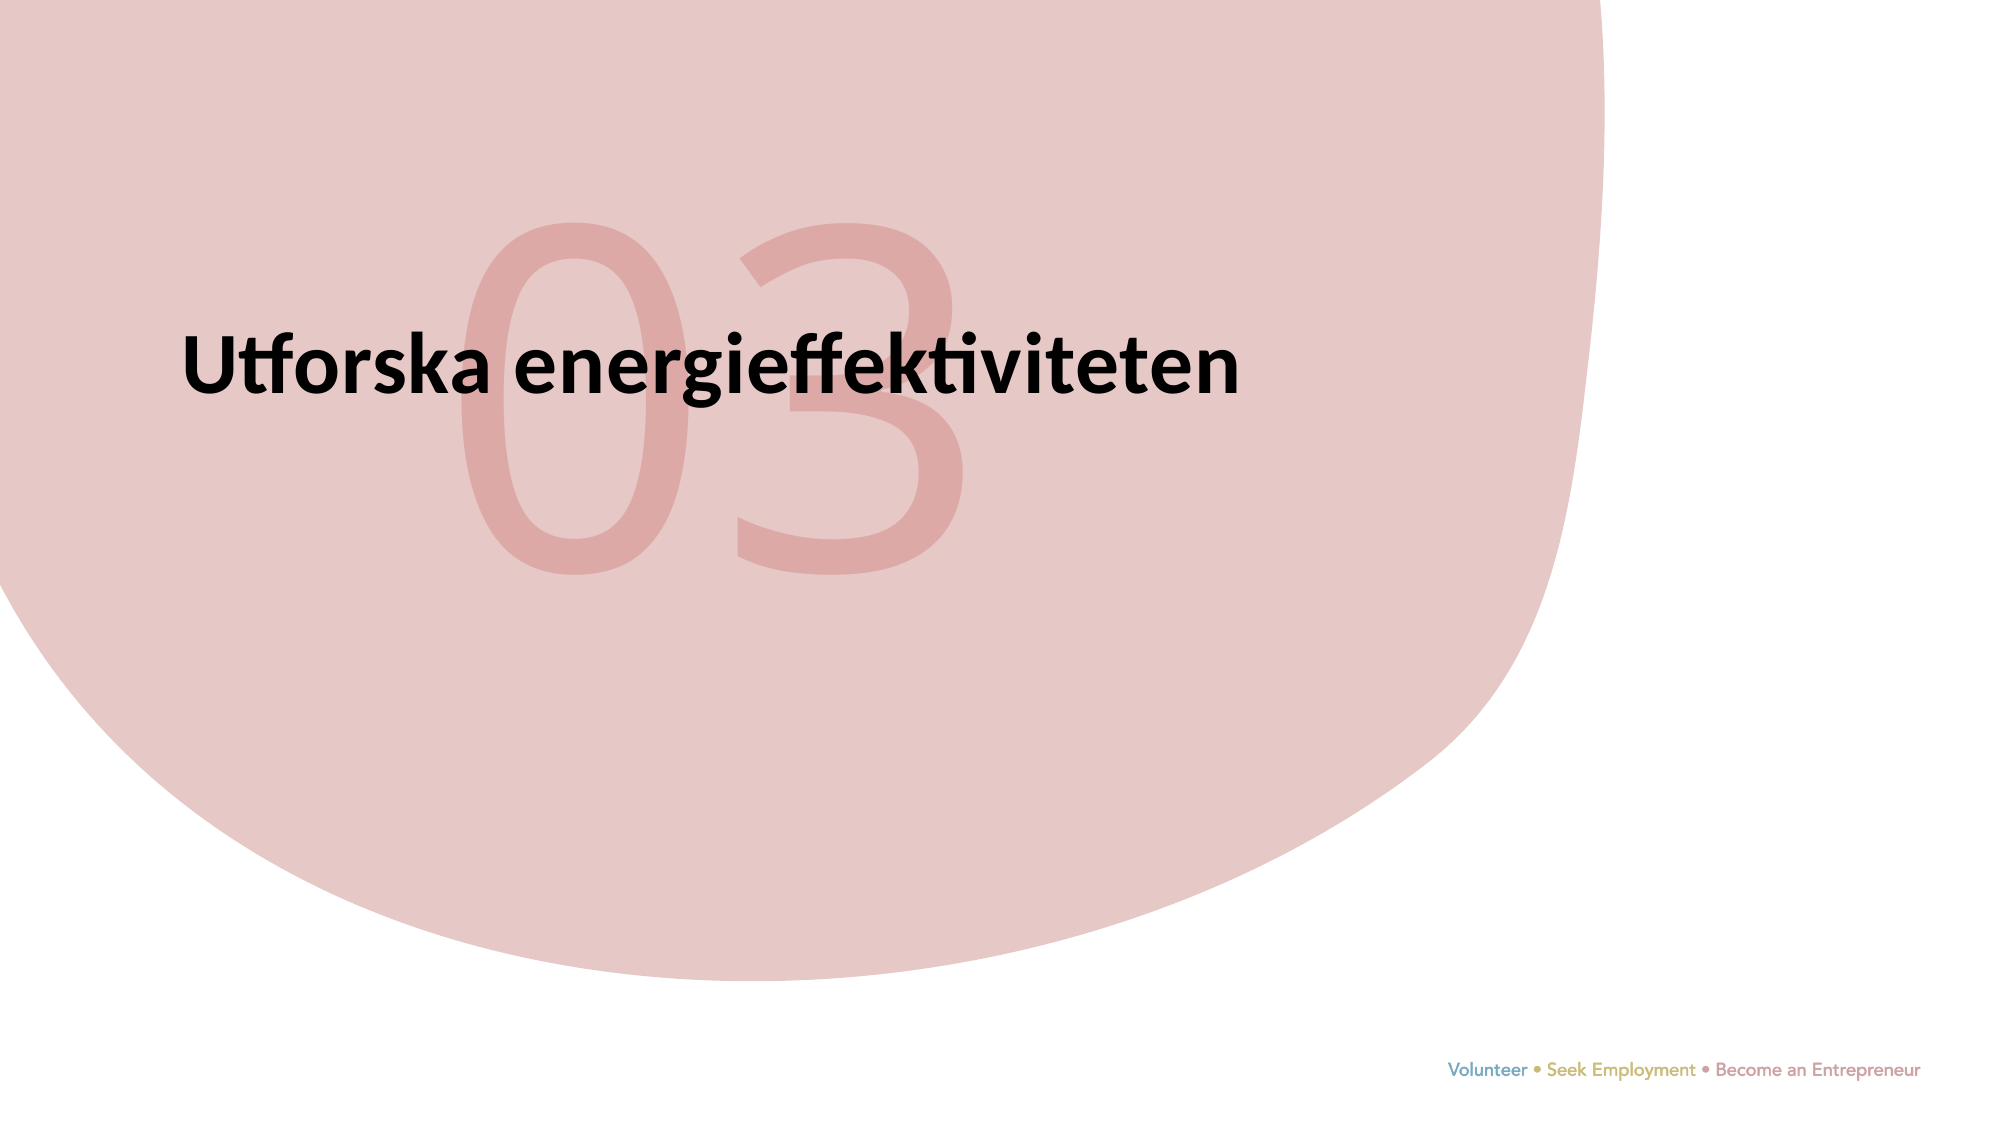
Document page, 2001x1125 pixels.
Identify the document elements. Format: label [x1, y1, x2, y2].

text_box [0, 0, 1606, 1027]
text_box [1418, 1046, 1971, 1103]
